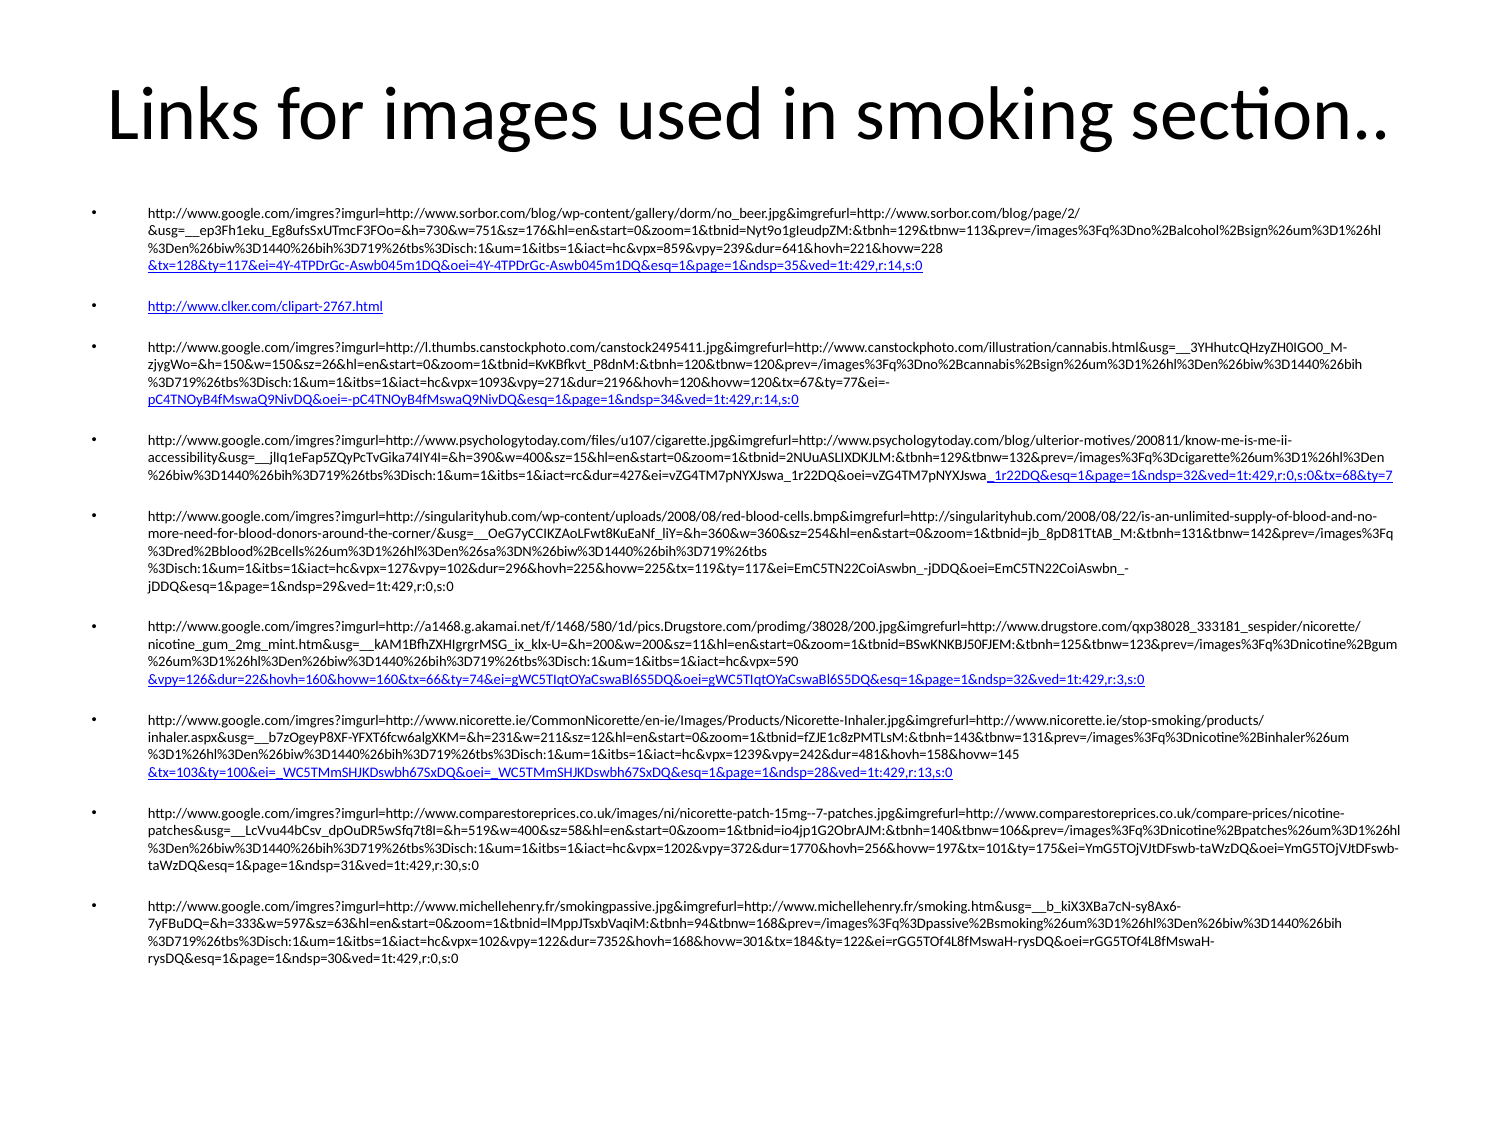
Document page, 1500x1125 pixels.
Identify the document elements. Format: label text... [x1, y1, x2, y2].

list http://www.google.com/imgres?imgurl=http://www.sorbor.com/blog/wp-content/gallery/dorm/no_beer.jpg&imgrefurl=http://www.sorbor.com/blog/page/2/&usg=__ep3Fh1eku_Eg8ufsSxUTmcF3FOo=&h=730&w=751&sz=176&hl=en&start=0&zoom=1&tbnid=Nyt9o1gIeudpZM:&tbnh=129&tbnw=113&prev=/images%3Fq%3Dno%2Balcohol%2Bsign%26um%3D1%26hl%3Den%26biw%3D1440%26bih%3D719%26tbs%3Disch:1&um=1&itbs=1&iact=hc&vpx=859&vpy=239&dur=641&hovh=221&hovw=228&tx=128&ty=117&ei=4Y-4TPDrGc-Aswb045m1DQ&oei=4Y-4TPDrGc-Aswb045m1DQ&esq=1&page=1&ndsp=35&ved=1t:429,r:14,s:0 http://www.clker.com/clipart-2767.html http://www.google.com/imgres?imgurl=http://l.thumbs.canstockphoto.com/canstock2495411.jpg&imgrefurl=http://www.canstockphoto.com/illustration/cannabis.html&usg=__3YHhutcQHzyZH0IGO0_M-zjygWo=&h=150&w=150&sz=26&hl=en&start=0&zoom=1&tbnid=KvKBfkvt_P8dnM:&tbnh=120&tbnw=120&prev=/images%3Fq%3Dno%2Bcannabis%2Bsign%26um%3D1%26hl%3Den%26biw%3D1440%26bih%3D719%26tbs%3Disch:1&um=1&itbs=1&iact=hc&vpx=1093&vpy=271&dur=2196&hovh=120&hovw=120&tx=67&ty=77&ei=-pC4TNOyB4fMswaQ9NivDQ&oei=-pC4TNOyB4fMswaQ9NivDQ&esq=1&page=1&ndsp=34&ved=1t:429,r:14,s:0 http://www.google.com/imgres?imgurl=http://www.psychologytoday.com/files/u107/cigarette.jpg&imgrefurl=http://www.psychologytoday.com/blog/ulterior-motives/200811/know-me-is-me-ii-accessibility&usg=__jlIq1eFap5ZQyPcTvGika74IY4I=&h=390&w=400&sz=15&hl=en&start=0&zoom=1&tbnid=2NUuASLIXDKJLM:&tbnh=129&tbnw=132&prev=/images%3Fq%3Dcigarette%26um%3D1%26hl%3Den%26biw%3D1440%26bih%3D719%26tbs%3Disch:1&um=1&itbs=1&iact=rc&dur=427&ei=vZG4TM7pNYXJswa_1r22DQ&oei=vZG4TM7pNYXJswa_1r22DQ&esq=1&page=1&ndsp=32&ved=1t:429,r:0,s:0&tx=68&ty=7 http://www.google.com/imgres?imgurl=http://singularityhub.com/wp-content/uploads/2008/08/red-blood-cells.bmp&imgrefurl=http://singularityhub.com/2008/08/22/is-an-unlimited-supply-of-blood-and-no-more-need-for-blood-donors-around-the-corner/&usg=__OeG7yCCIKZAoLFwt8KuEaNf_liY=&h=360&w=360&sz=254&hl=en&start=0&zoom=1&tbnid=jb_8pD81TtAB_M:&tbnh=131&tbnw=142&prev=/images%3Fq%3Dred%2Bblood%2Bcells%26um%3D1%26hl%3Den%26sa%3DN%26biw%3D1440%26bih%3D719%26tbs%3Disch:1&um=1&itbs=1&iact=hc&vpx=127&vpy=102&dur=296&hovh=225&hovw=225&tx=119&ty=117&ei=EmC5TN22CoiAswbn_-jDDQ&oei=EmC5TN22CoiAswbn_-jDDQ&esq=1&page=1&ndsp=29&ved=1t:429,r:0,s:0 http://www.google.com/imgres?imgurl=http://a1468.g.akamai.net/f/1468/580/1d/pics.Drugstore.com/prodimg/38028/200.jpg&imgrefurl=http://www.drugstore.com/qxp38028_333181_sespider/nicorette/nicotine_gum_2mg_mint.htm&usg=__kAM1BfhZXHIgrgrMSG_ix_klx-U=&h=200&w=200&sz=11&hl=en&start=0&zoom=1&tbnid=BSwKNKBJ50FJEM:&tbnh=125&tbnw=123&prev=/images%3Fq%3Dnicotine%2Bgum%26um%3D1%26hl%3Den%26biw%3D1440%26bih%3D719%26tbs%3Disch:1&um=1&itbs=1&iact=hc&vpx=590&vpy=126&dur=22&hovh=160&hovw=160&tx=66&ty=74&ei=gWC5TIqtOYaCswaBl6S5DQ&oei=gWC5TIqtOYaCswaBl6S5DQ&esq=1&page=1&ndsp=32&ved=1t:429,r:3,s:0 http://www.google.com/imgres?imgurl=http://www.nicorette.ie/CommonNicorette/en-ie/Images/Products/Nicorette-Inhaler.jpg&imgrefurl=http://www.nicorette.ie/stop-smoking/products/inhaler.aspx&usg=__b7zOgeyP8XF-YFXT6fcw6algXKM=&h=231&w=211&sz=12&hl=en&start=0&zoom=1&tbnid=fZJE1c8zPMTLsM:&tbnh=143&tbnw=131&prev=/images%3Fq%3Dnicotine%2Binhaler%26um%3D1%26hl%3Den%26biw%3D1440%26bih%3D719%26tbs%3Disch:1&um=1&itbs=1&iact=hc&vpx=1239&vpy=242&dur=481&hovh=158&hovw=145&tx=103&ty=100&ei=_WC5TMmSHJKDswbh67SxDQ&oei=_WC5TMmSHJKDswbh67SxDQ&esq=1&page=1&ndsp=28&ved=1t:429,r:13,s:0 http://www.google.com/imgres?imgurl=http://www.comparestoreprices.co.uk/images/ni/nicorette-patch-15mg--7-patches.jpg&imgrefurl=http://www.comparestoreprices.co.uk/compare-prices/nicotine-patches&usg=__LcVvu44bCsv_dpOuDR5wSfq7t8I=&h=519&w=400&sz=58&hl=en&start=0&zoom=1&tbnid=io4jp1G2ObrAJM:&tbnh=140&tbnw=106&prev=/images%3Fq%3Dnicotine%2Bpatches%26um%3D1%26hl%3Den%26biw%3D1440%26bih%3D719%26tbs%3Disch:1&um=1&itbs=1&iact=hc&vpx=1202&vpy=372&dur=1770&hovh=256&hovw=197&tx=101&ty=175&ei=YmG5TOjVJtDFswb-taWzDQ&oei=YmG5TOjVJtDFswb-taWzDQ&esq=1&page=1&ndsp=31&ved=1t:429,r:30,s:0 http://www.google.com/imgres?imgurl=http://www.michellehenry.fr/smokingpassive.jpg&imgrefurl=http://www.michellehenry.fr/smoking.htm&usg=__b_kiX3XBa7cN-sy8Ax6-7yFBuDQ=&h=333&w=597&sz=63&hl=en&start=0&zoom=1&tbnid=lMppJTsxbVaqiM:&tbnh=94&tbnw=168&prev=/images%3Fq%3Dpassive%2Bsmoking%26um%3D1%26hl%3Den%26biw%3D1440%26bih%3D719%26tbs%3Disch:1&um=1&itbs=1&iact=hc&vpx=102&vpy=122&dur=7352&hovh=168&hovw=301&tx=184&ty=122&ei=rGG5TOf4L8fMswaH-rysDQ&oei=rGG5TOf4L8fMswaH-rysDQ&esq=1&page=1&ndsp=30&ved=1t:429,r:0,s:0 [76, 196, 1427, 1125]
title Links for images used in smoking section.. [75, 45, 1425, 173]
